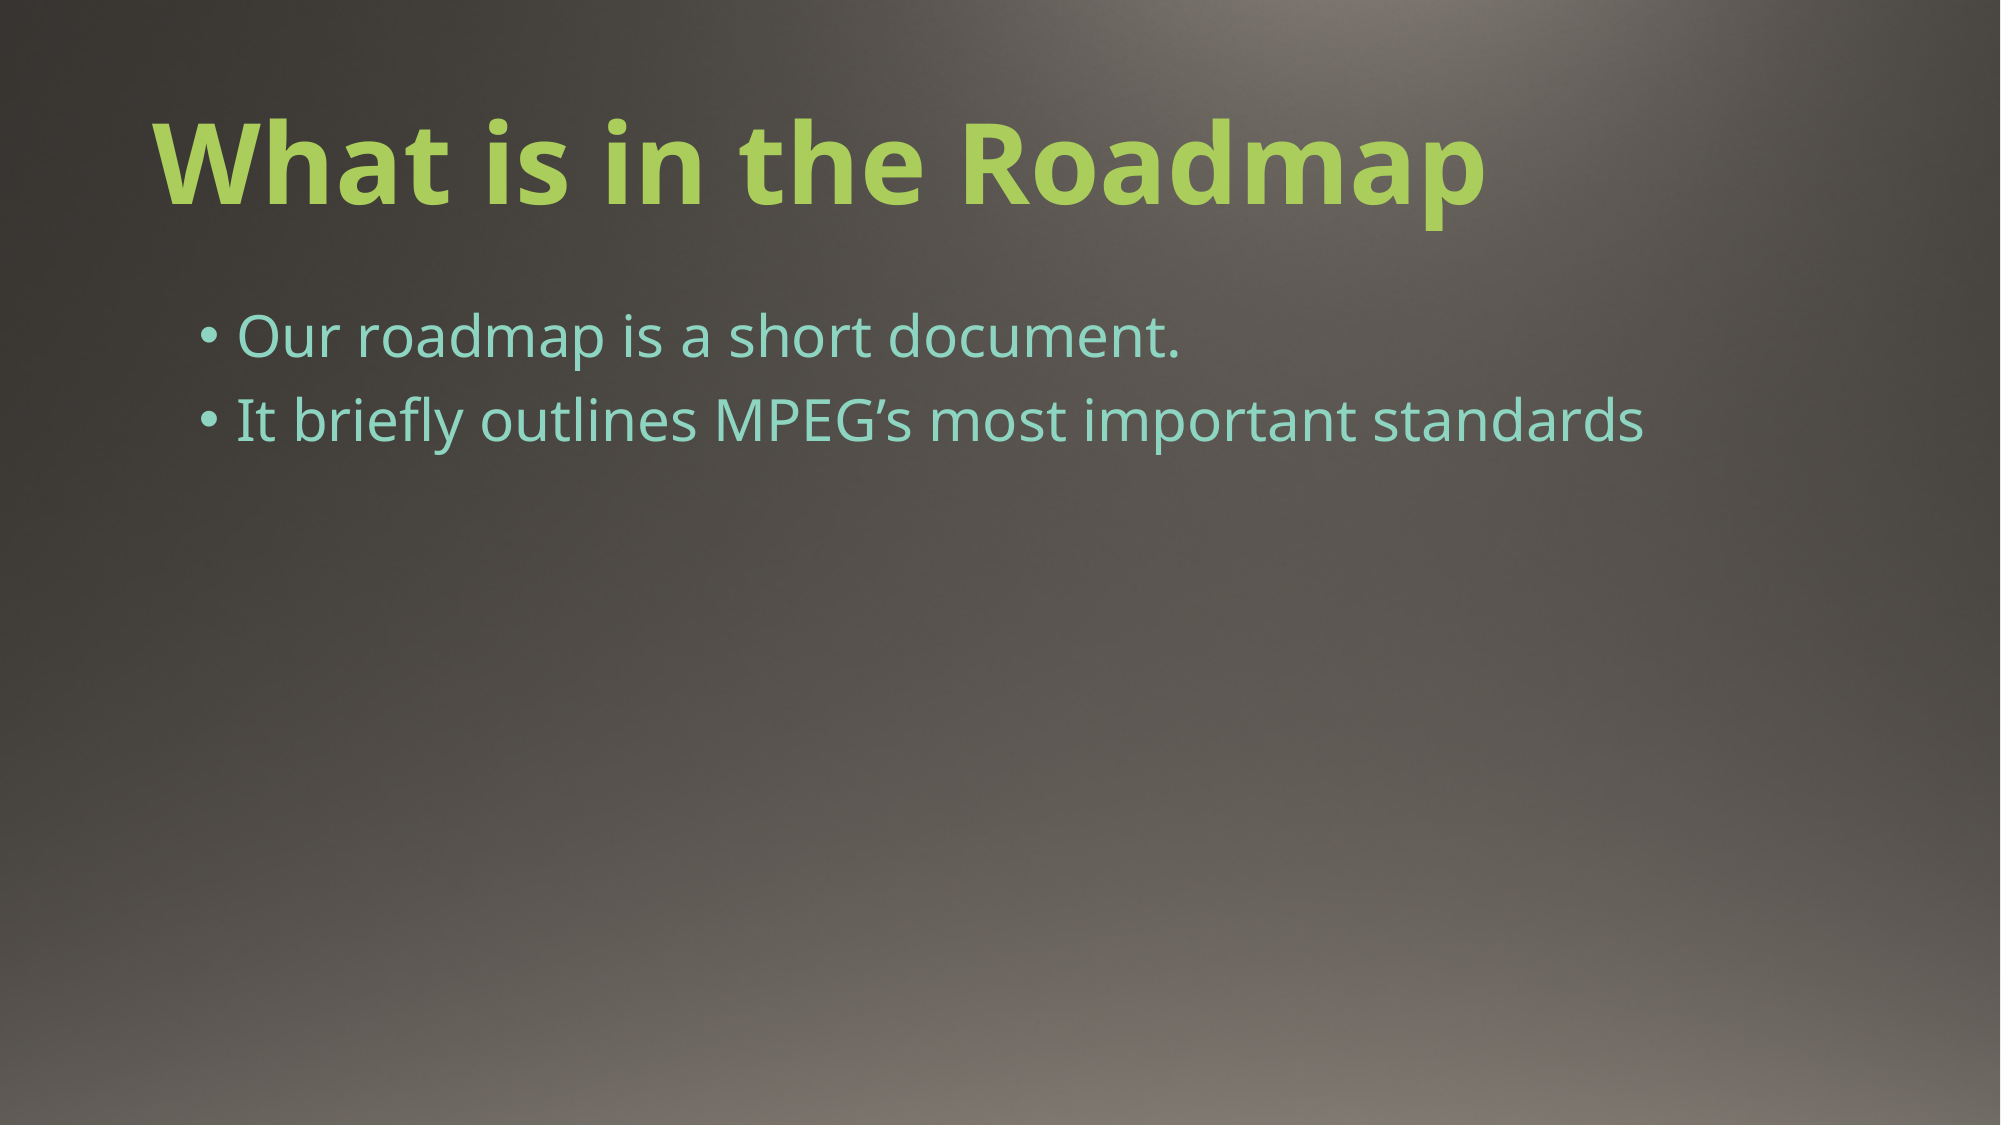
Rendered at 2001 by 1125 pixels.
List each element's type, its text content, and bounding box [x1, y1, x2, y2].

title What is in the Roadmap [137, 59, 1863, 278]
picture [0, 0, 2001, 1125]
list Our roadmap is a short document. It briefly outlines MPEG’s most important standards [183, 299, 1863, 1014]
